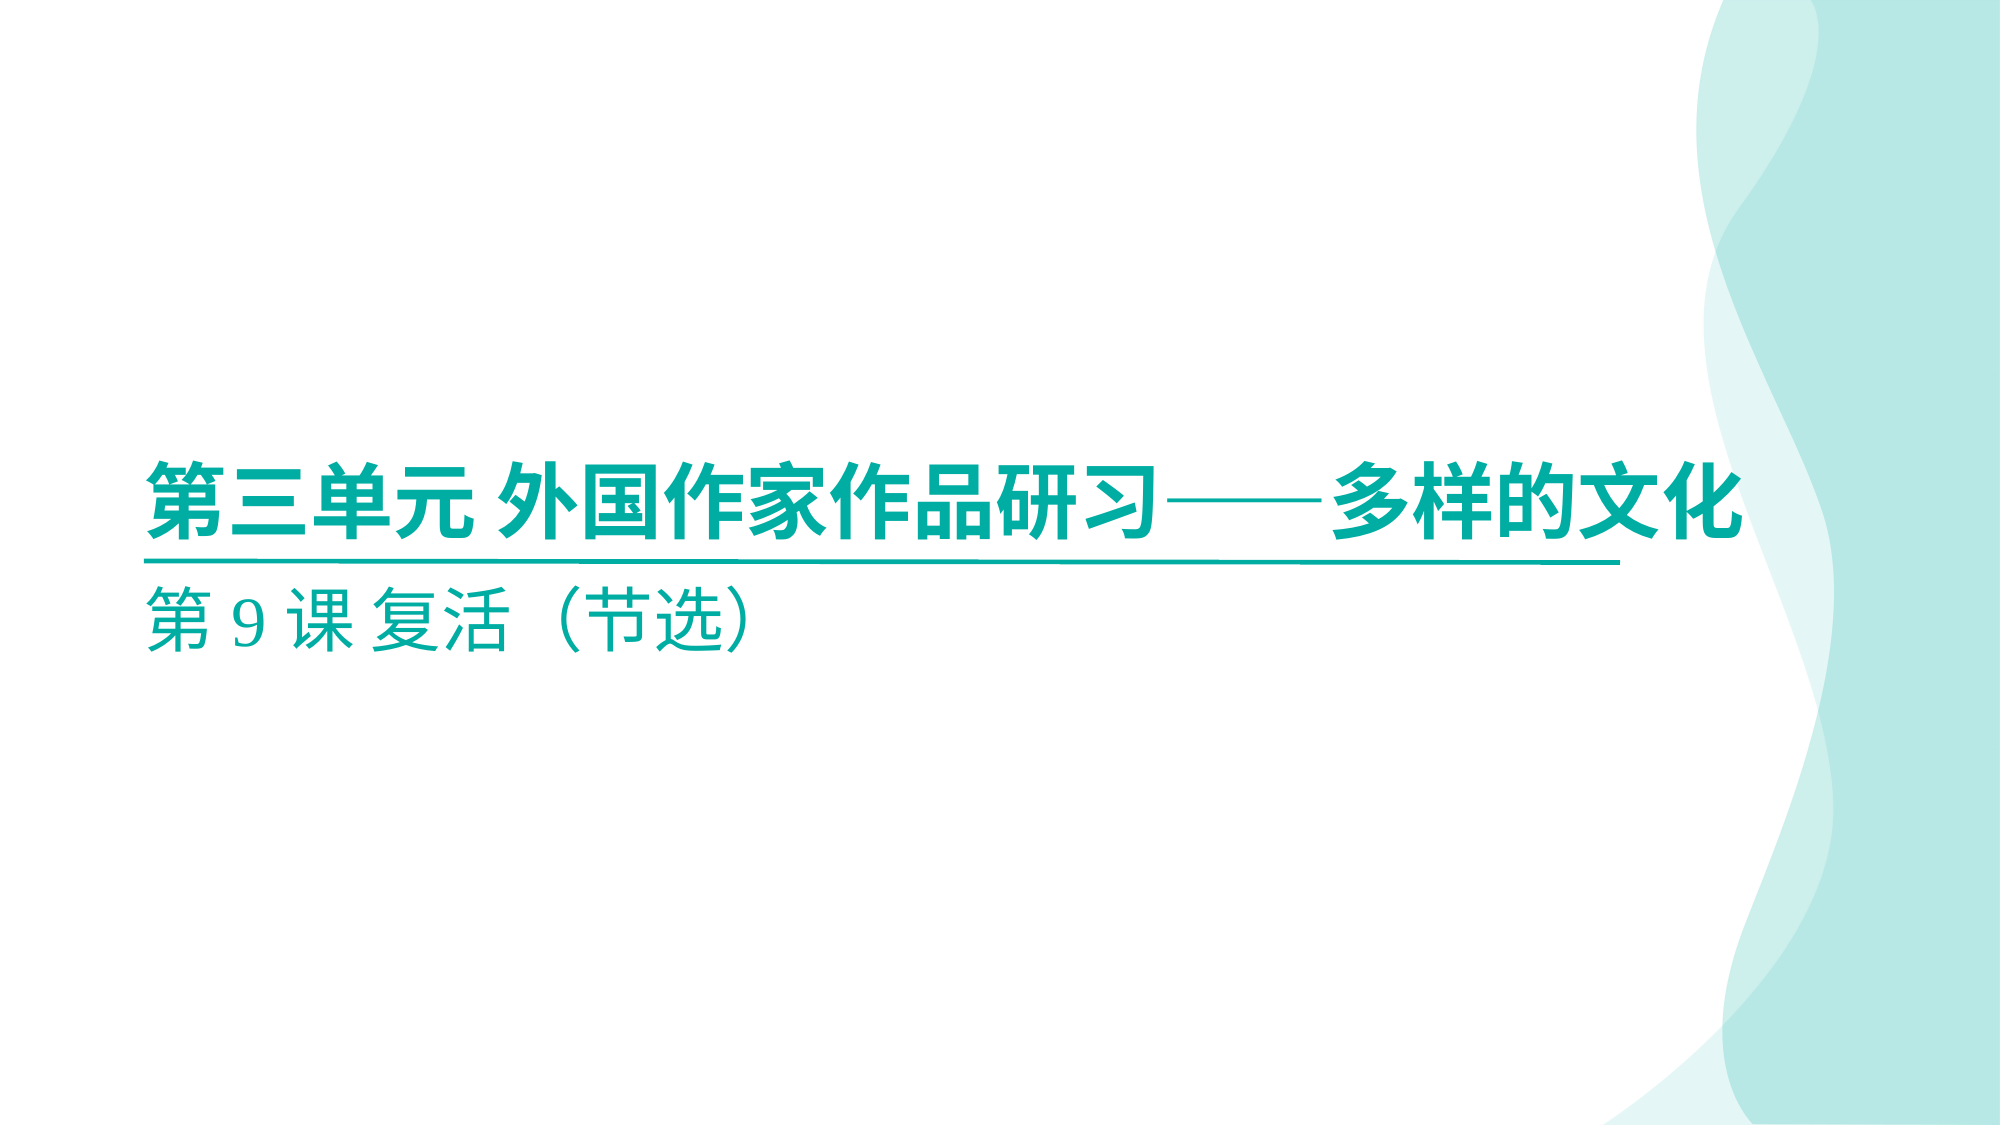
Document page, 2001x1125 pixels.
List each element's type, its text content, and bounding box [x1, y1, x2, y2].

text_box 第三单元 外国作家作品研习——多样的文化 [143, 430, 1946, 549]
picture [0, 0, 2000, 1125]
text_box 第9课 复活（节选） [143, 572, 1946, 744]
